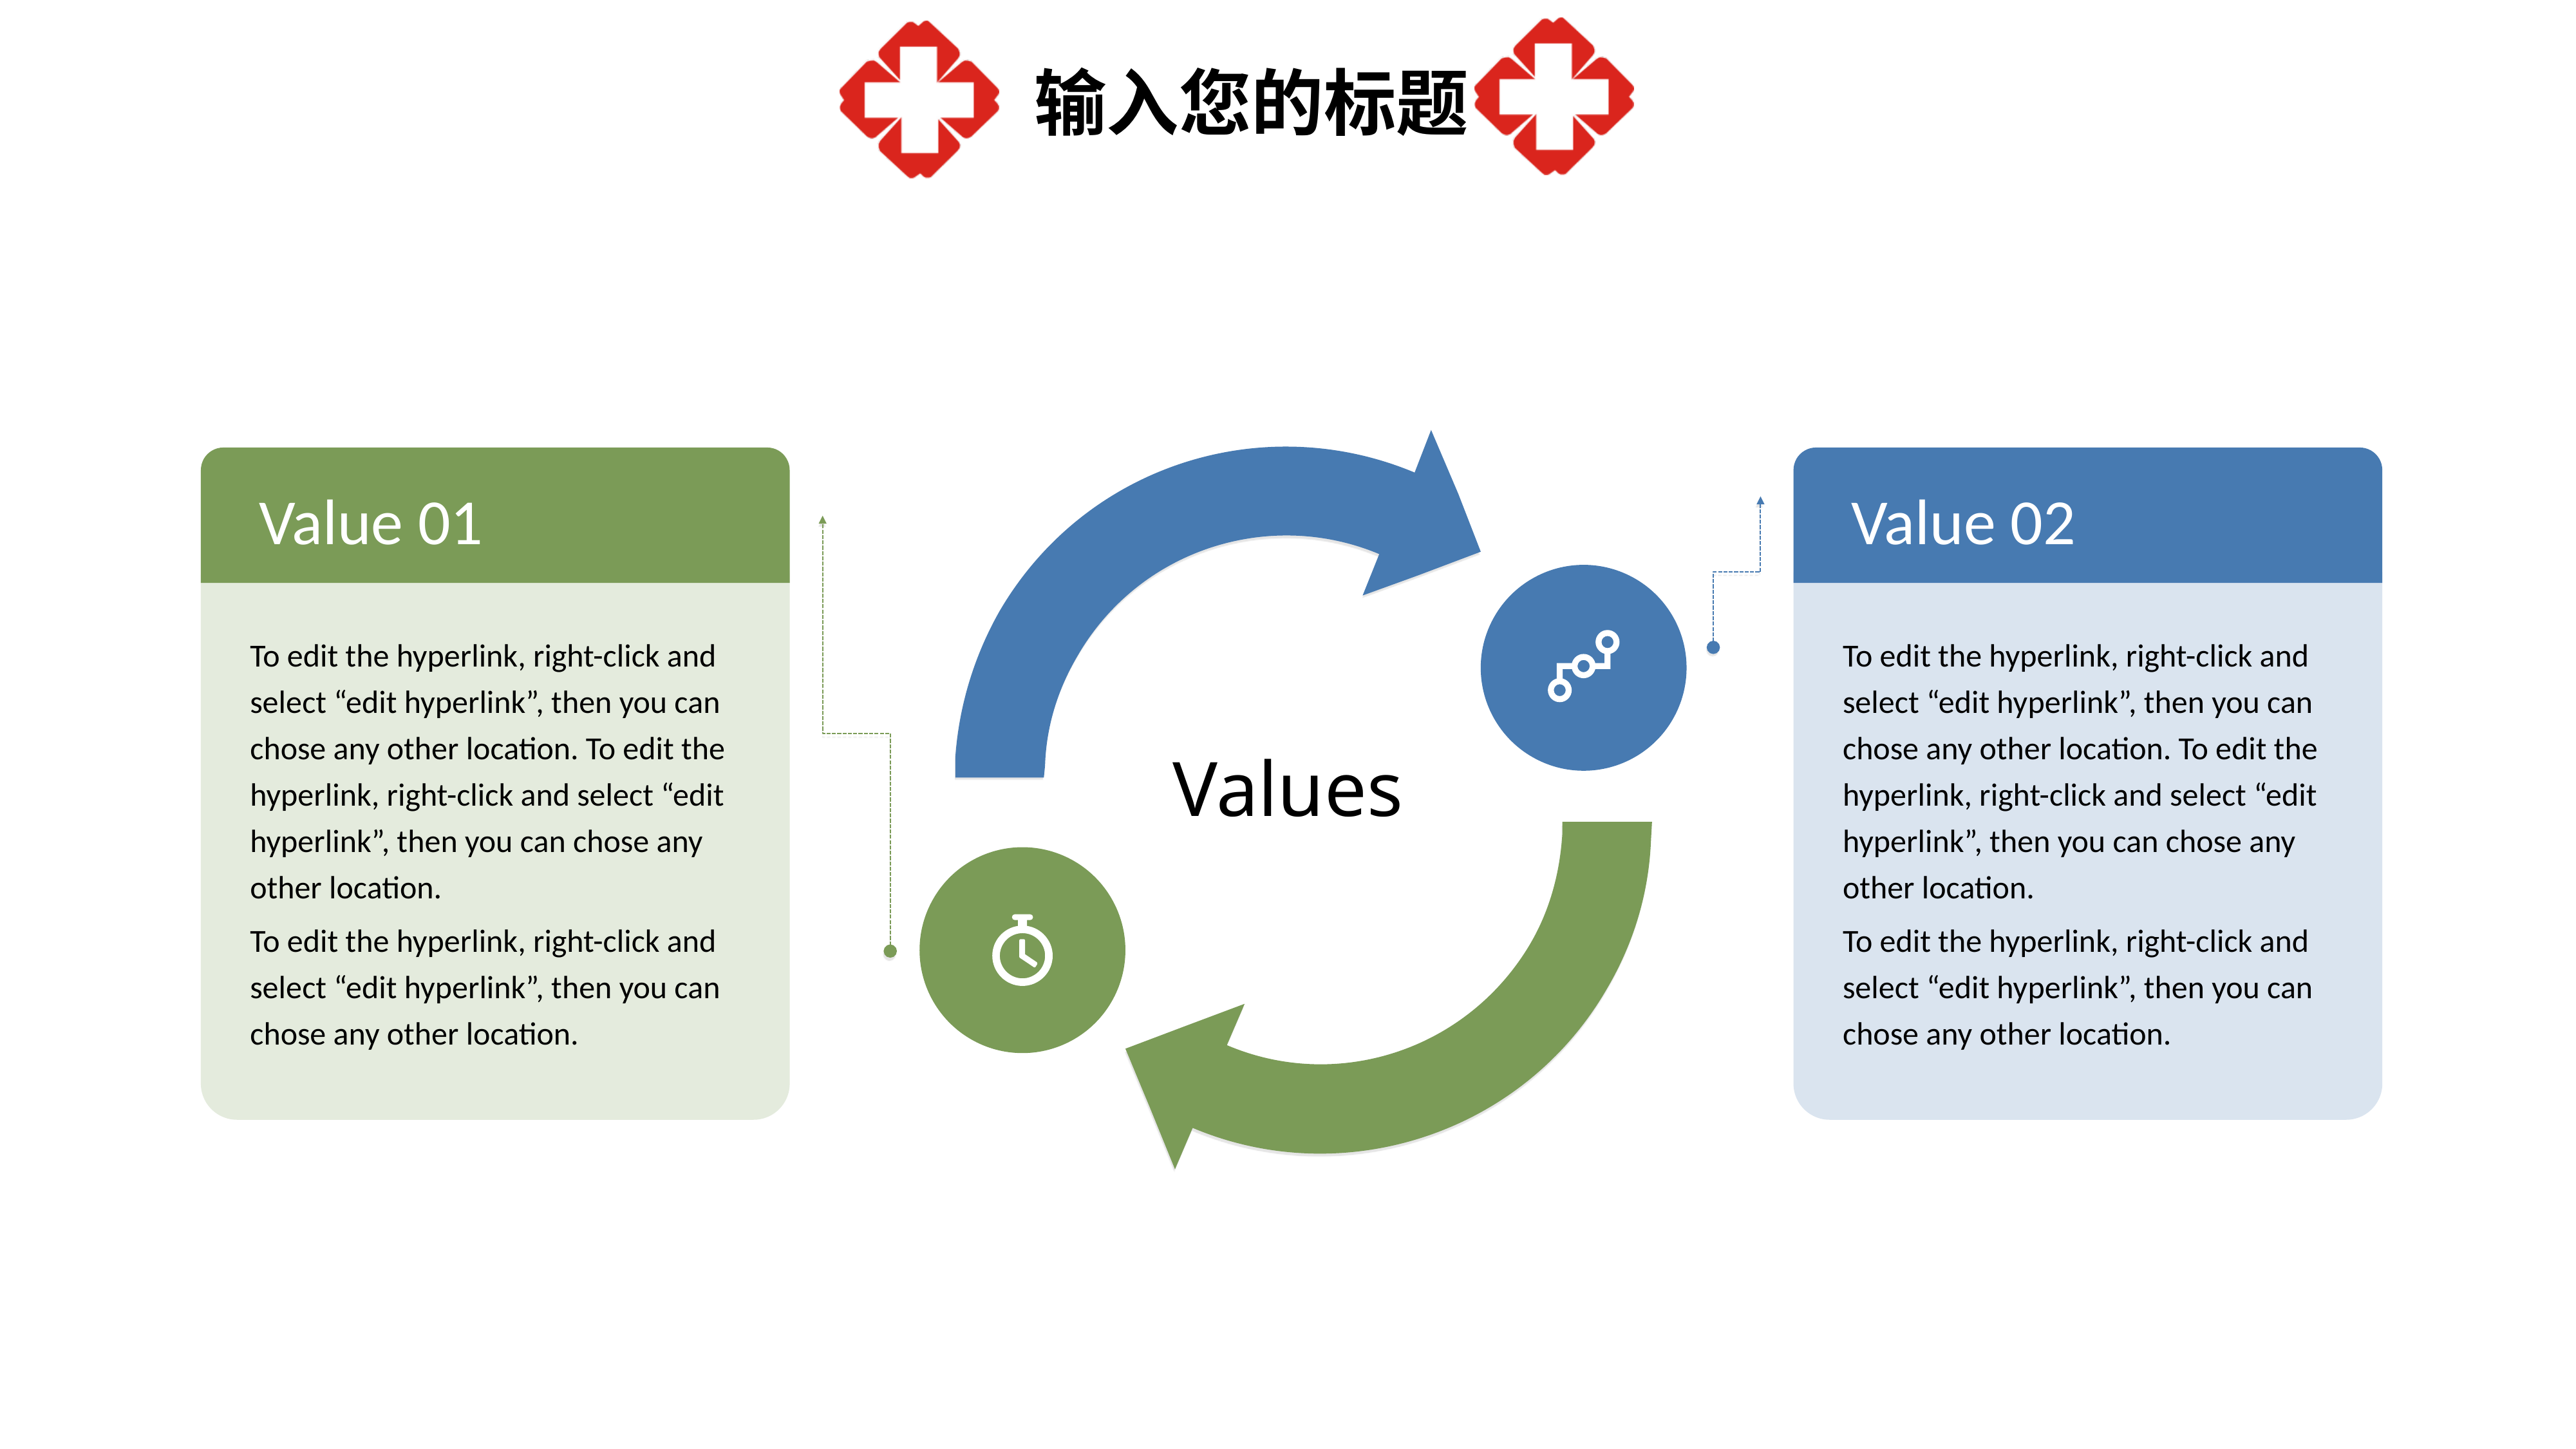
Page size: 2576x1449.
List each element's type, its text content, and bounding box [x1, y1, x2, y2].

picture [1474, 17, 1634, 176]
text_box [638, 699, 1075, 768]
text_box [1128, 822, 1652, 1170]
text_box [955, 773, 1044, 778]
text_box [919, 847, 1126, 1054]
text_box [1480, 564, 1687, 772]
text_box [1793, 447, 2383, 1121]
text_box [1661, 547, 1813, 596]
picture [839, 20, 999, 178]
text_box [200, 447, 790, 1121]
text_box Values [1062, 736, 1514, 837]
text_box 输入您的标题 [1002, 52, 1471, 149]
text_box [964, 430, 1481, 698]
